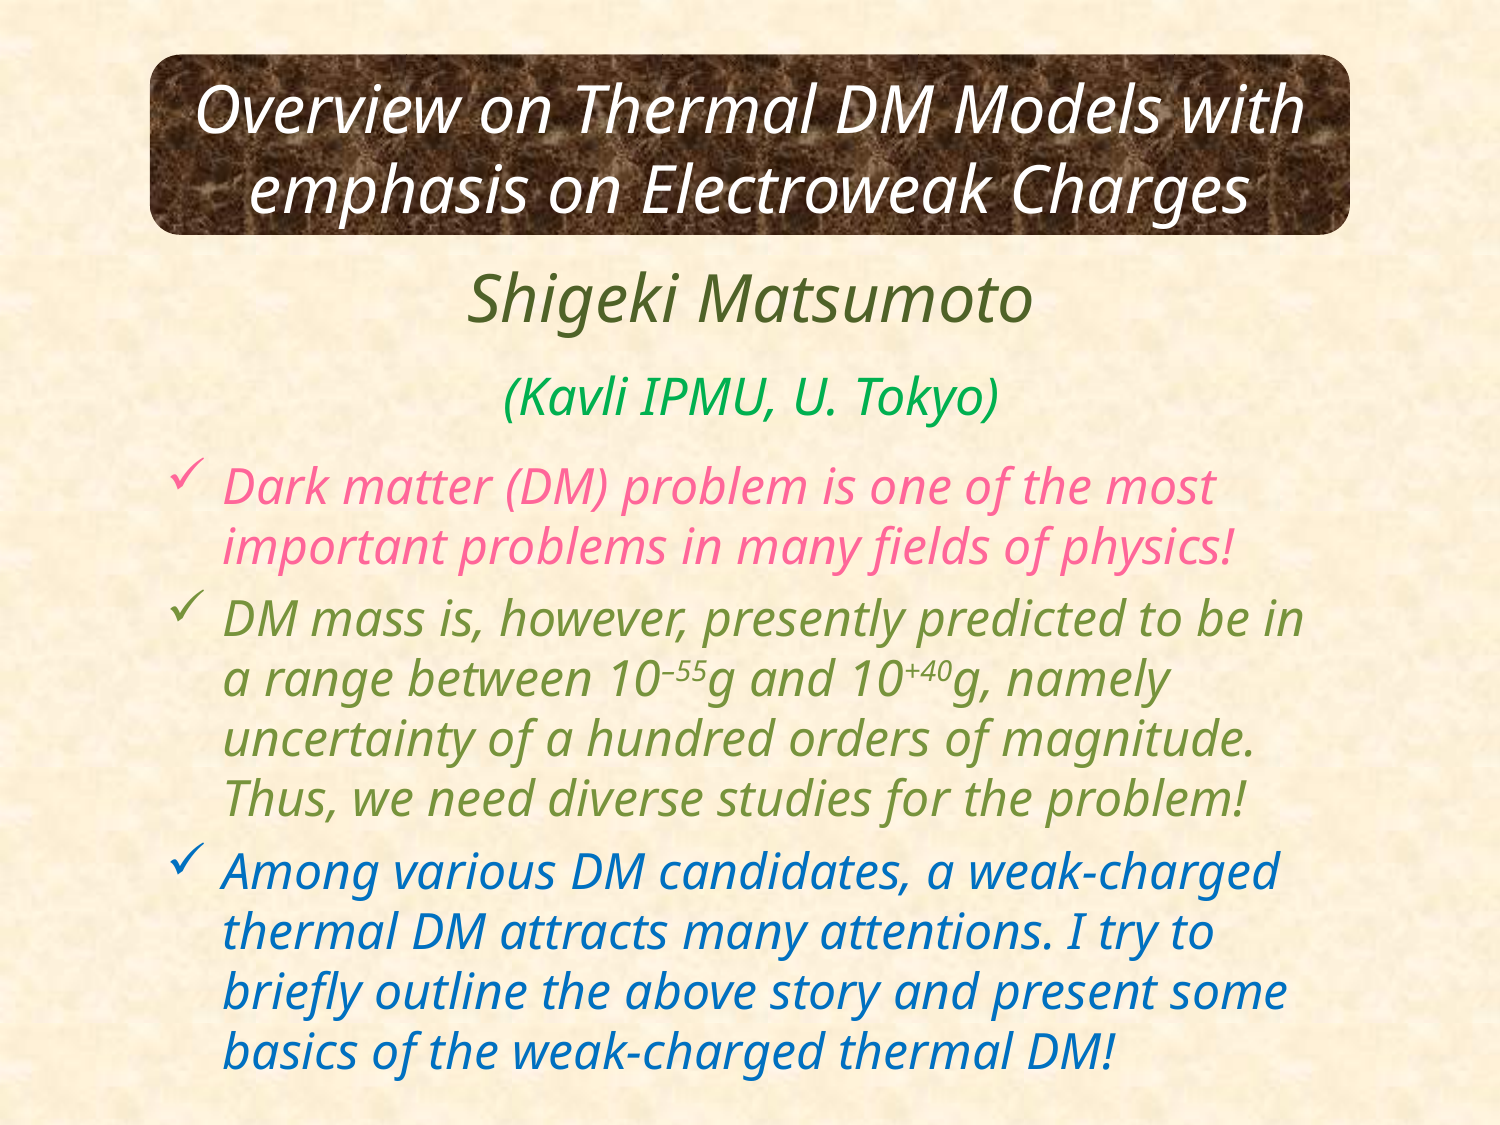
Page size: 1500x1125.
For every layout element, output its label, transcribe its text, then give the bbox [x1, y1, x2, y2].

text_box Shigeki Matsumoto (Kavli IPMU, U. Tokyo) [237, 248, 1266, 433]
text_box [1342, 61, 1353, 228]
text_box Dark matter (DM) problem is one of the most important problems in many fields of physics! DM mass is, however, presently predicted to be in a range between 10–55g and 10+40g, namely uncertainty of a hundred orders of magnitude. Thus, we need diverse studies for the problem! Among various DM candidates, a weak-charged thermal DM attracts many attentions. I try to briefly outline the above story and present some basics of the weak-charged thermal DM! [151, 446, 1350, 1087]
text_box [147, 52, 1341, 230]
text_box [164, 233, 1336, 237]
title Overview on Thermal DM Models with emphasis on Electroweak Charges [159, 60, 1342, 233]
picture [0, 0, 1500, 1125]
